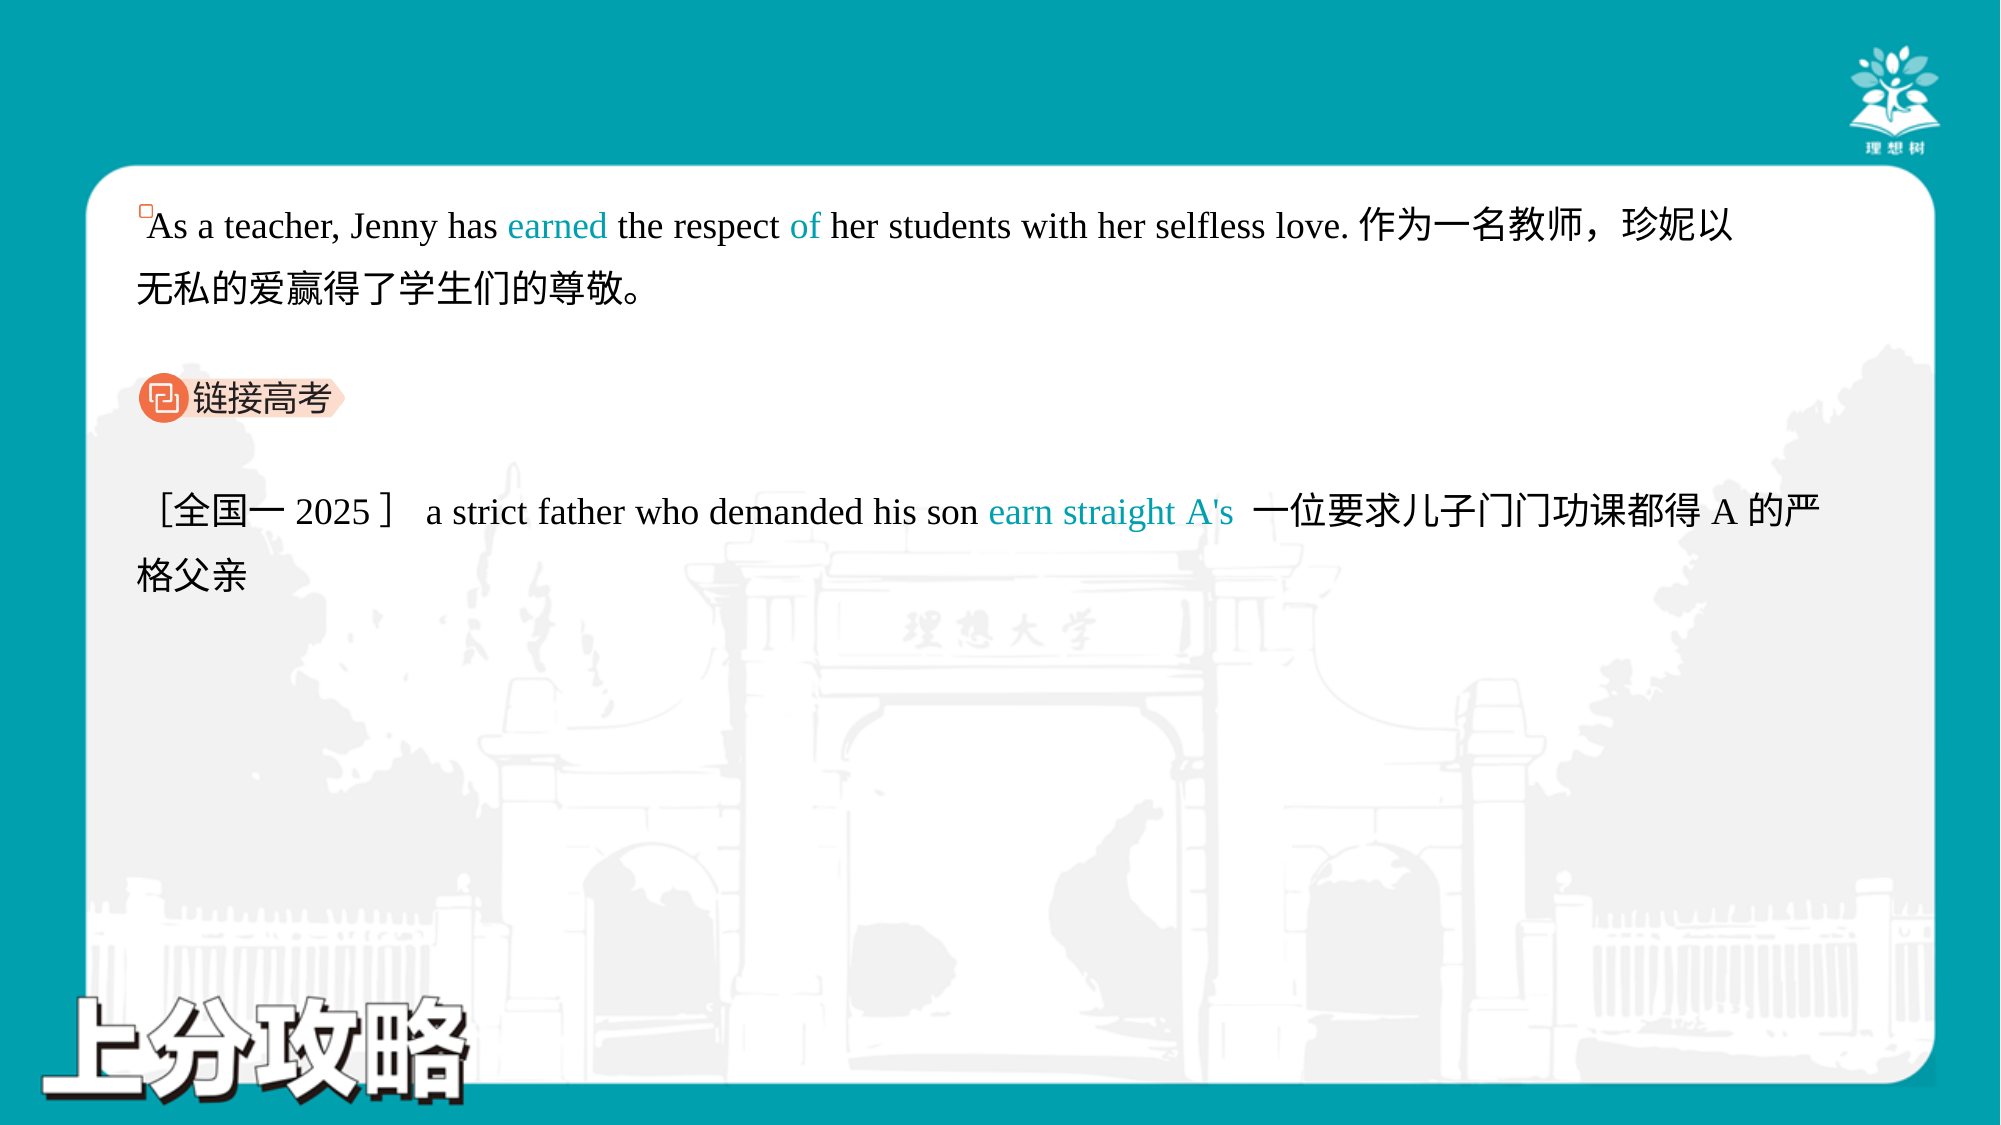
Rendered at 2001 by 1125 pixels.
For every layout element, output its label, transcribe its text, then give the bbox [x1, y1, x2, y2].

picture [0, 0, 2000, 1125]
text_box As a teacher, Jenny has earned the respect of her students with her selfless love.作为一名教师，珍妮以 无私的爱赢得了学生们的尊敬。#66 [136, 177, 1865, 303]
text_box ［全国一2025］a strict father who demanded his son earn straight A's 一位要求儿子门门功课都得A的严 格父亲 #68 [136, 394, 1865, 588]
